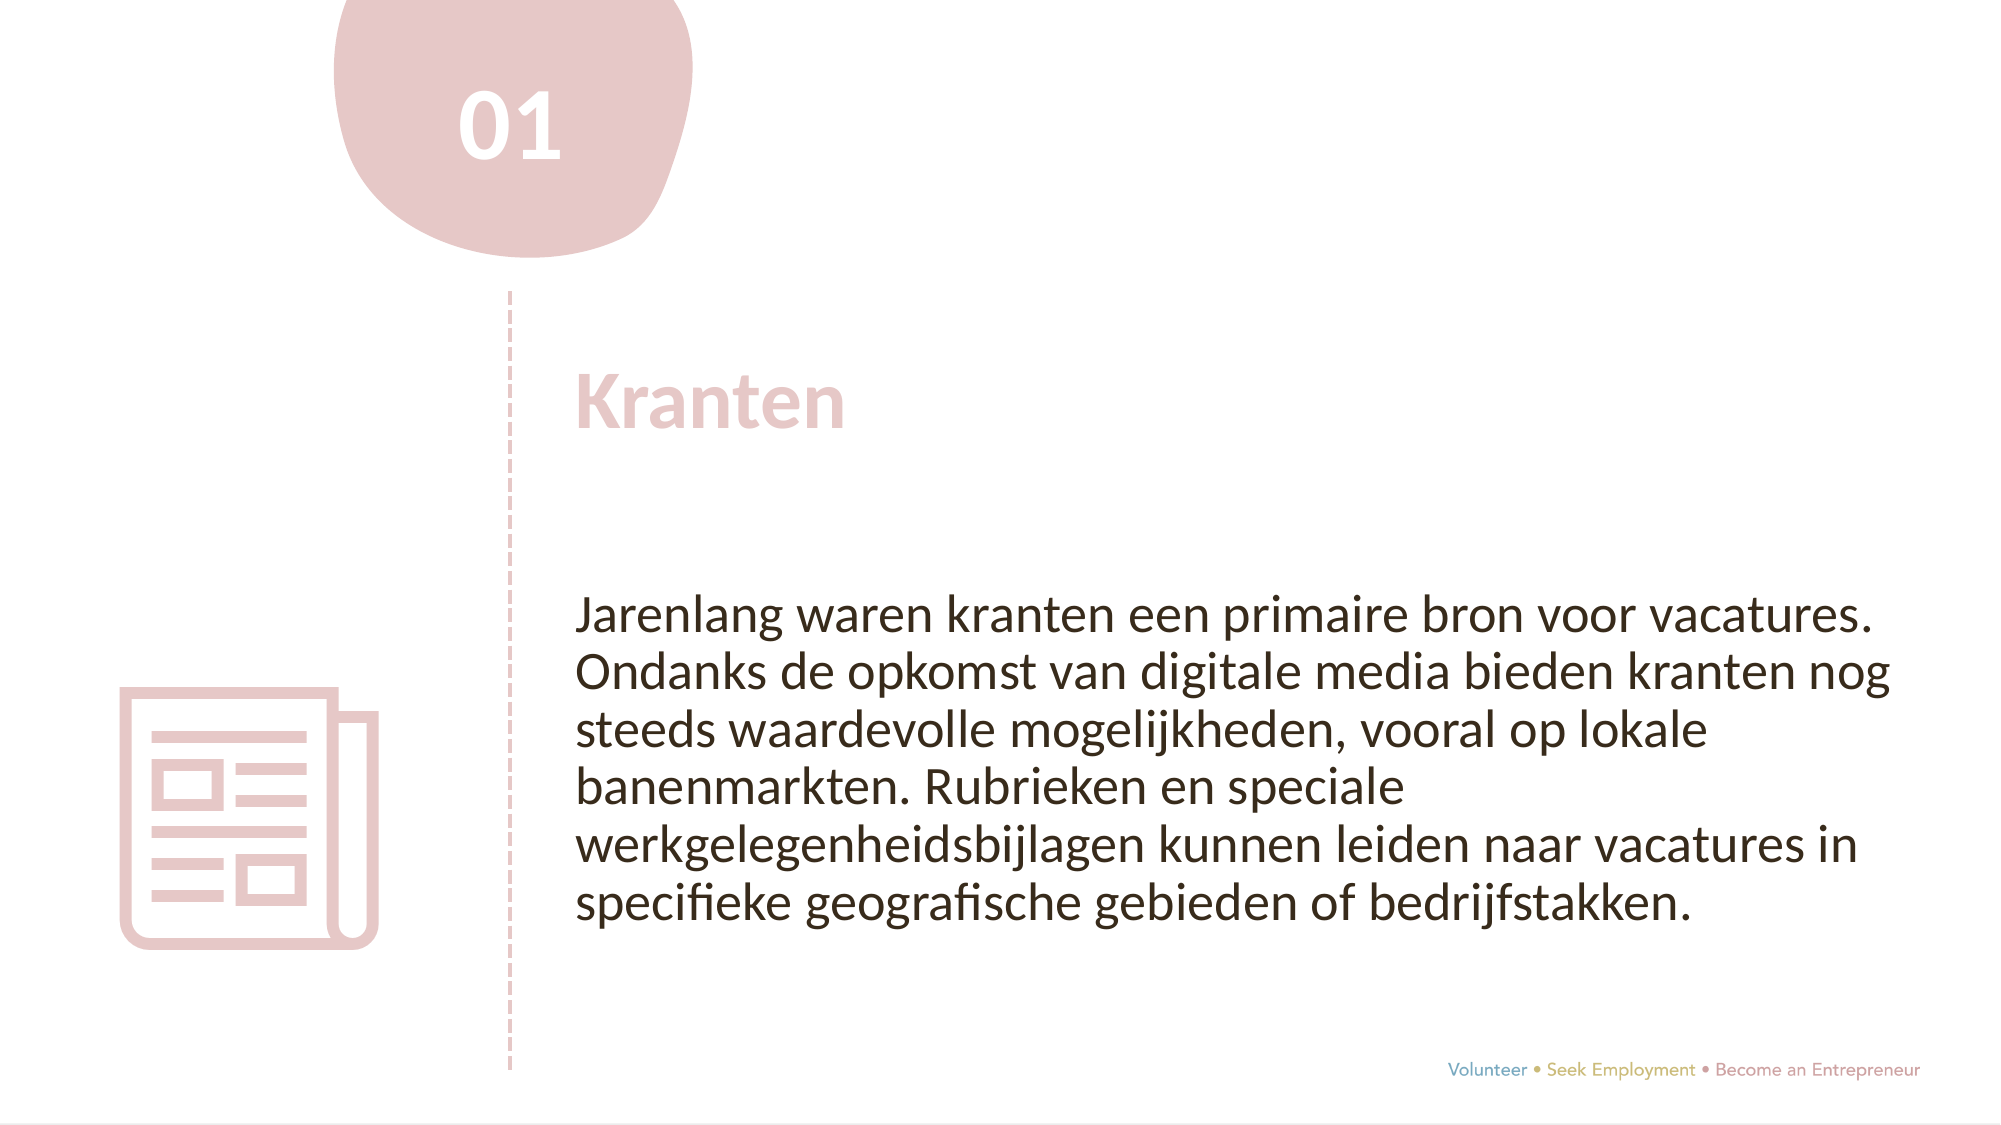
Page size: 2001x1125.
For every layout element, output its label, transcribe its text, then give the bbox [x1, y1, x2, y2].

text_box 01 [443, 62, 634, 203]
text_box Jarenlang waren kranten een primaire bron voor vacatures. Ondanks de opkomst van digitale media bieden kranten nog steeds waardevolle mogelijkheden, vooral op lokale banenmarkten. Rubrieken en speciale werkgelegenheidsbijlagen kunnen leiden naar vacatures in specifieke geografische gebieden of bedrijfstakken. [560, 578, 1969, 907]
text_box [333, 0, 693, 258]
picture [58, 625, 440, 1007]
text_box Kranten [560, 354, 1840, 499]
picture [1418, 1046, 1971, 1103]
